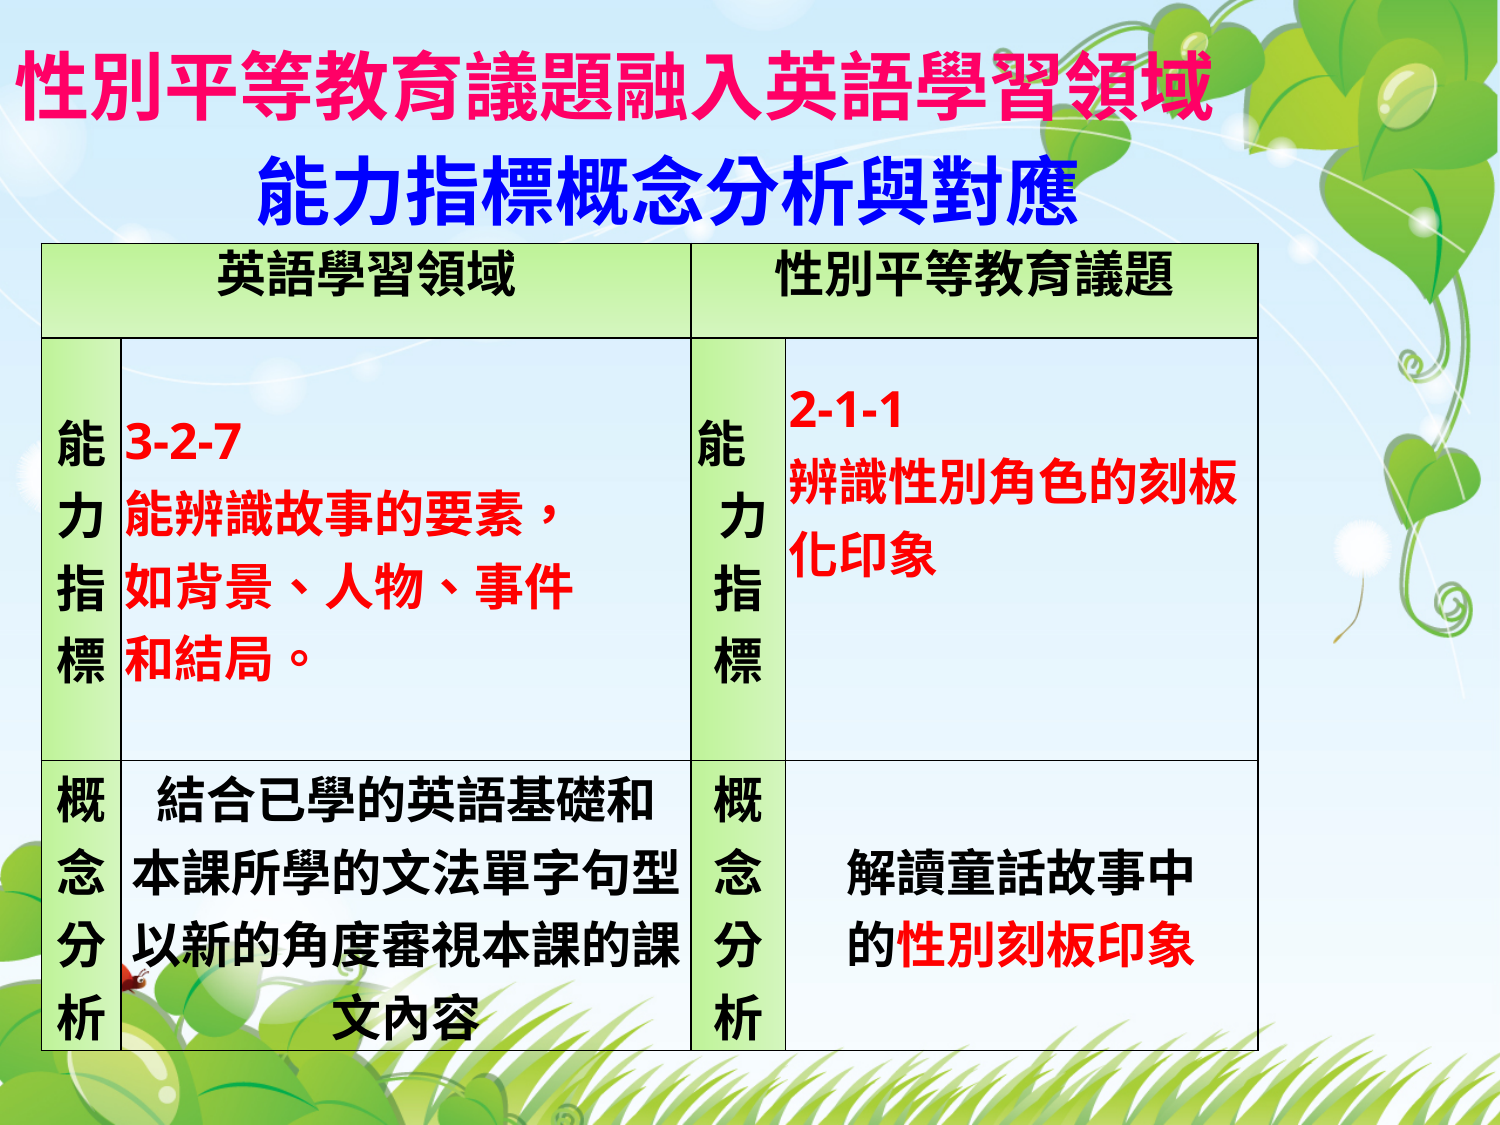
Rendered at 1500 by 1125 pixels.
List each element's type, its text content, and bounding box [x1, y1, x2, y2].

table_cell 概念分析 [42, 761, 120, 1050]
table_header 性別平等教育議題 [692, 244, 1257, 337]
table_cell 結合已學的英語基礎和 本課所學的文法單字句型 以新的角度審視本課的課文內容 [122, 761, 690, 1050]
table_cell 2-1-1 辨識性別角色的刻板 化印象 [786, 339, 1257, 760]
table_header 英語學習領域 [42, 244, 690, 337]
text_box 能力指標概念分析與對應 [76, 137, 1259, 209]
table_cell 能 力指標 [692, 339, 785, 760]
table_cell 能力指標 [42, 339, 120, 760]
table_cell 概念 分析 [692, 761, 785, 1050]
table_cell 3-2-7 能辨識故事的要素， 如背景、人物、事件 和結局。 [122, 339, 690, 760]
picture [0, 0, 1500, 1125]
text_box 性別平等教育議題融入英語學習領域 [0, 32, 1471, 137]
table_cell 解讀童話故事中 的性別刻板印象 [786, 761, 1257, 1050]
